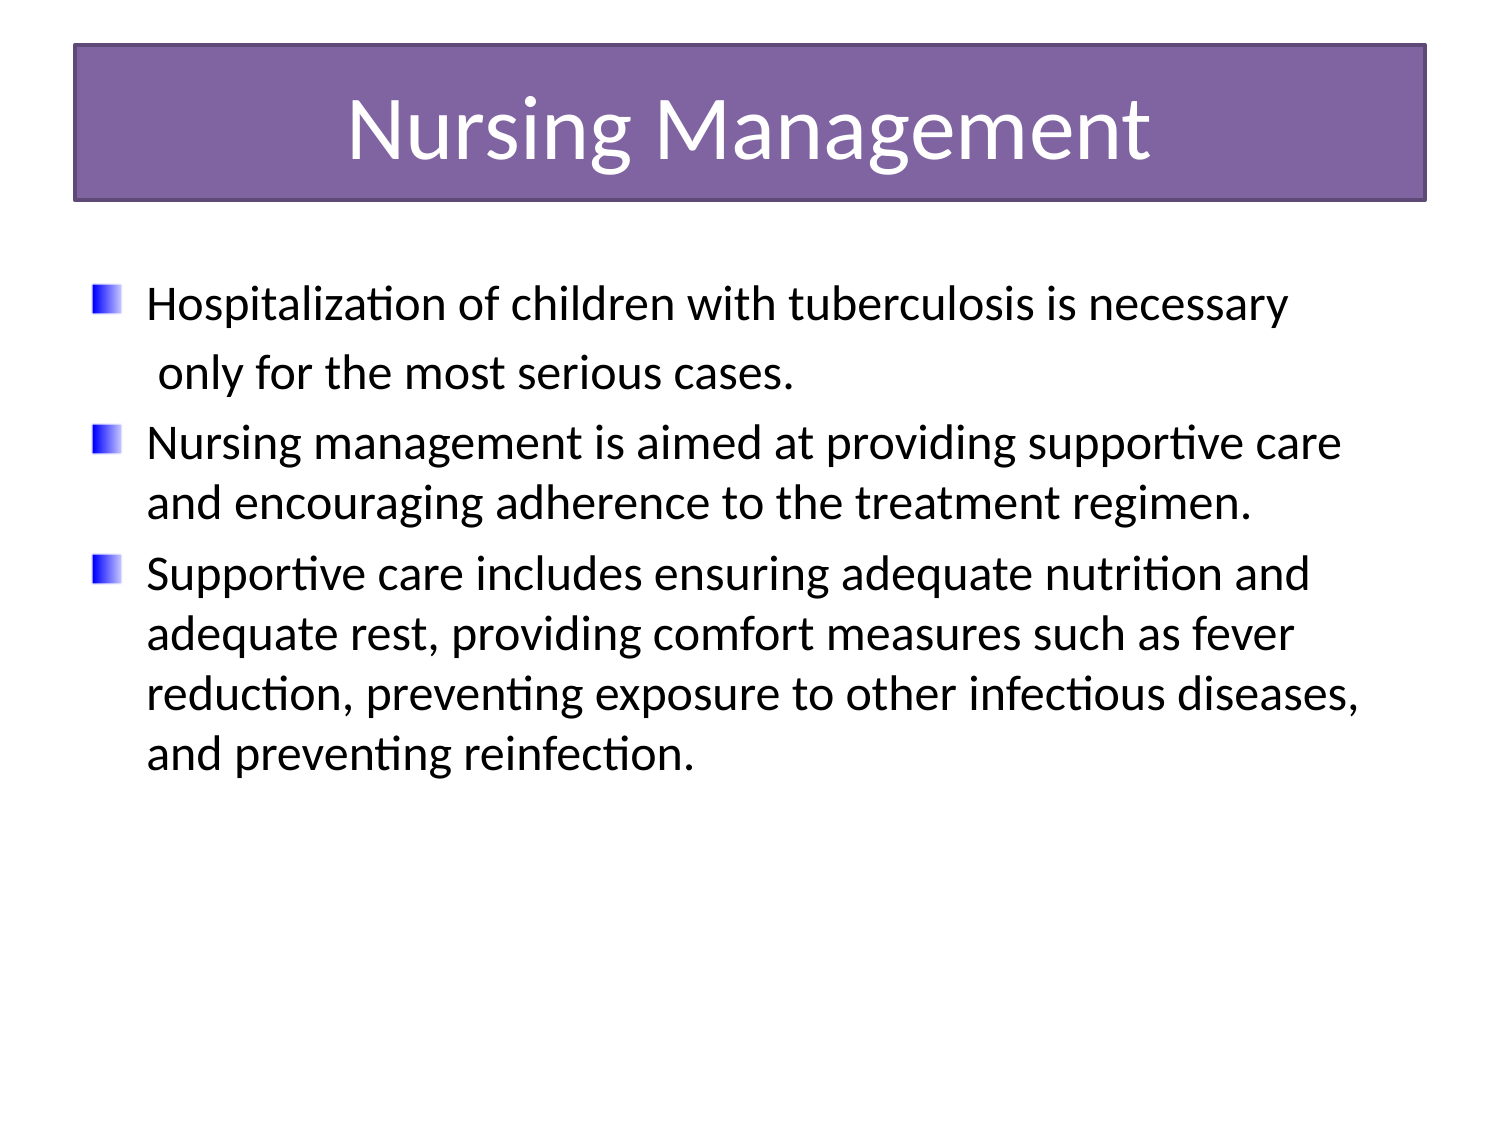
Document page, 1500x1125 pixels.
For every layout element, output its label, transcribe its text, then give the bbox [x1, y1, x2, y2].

list Hospitalization of children with tuberculosis is necessary only for the most serious cases. Nursing management is aimed at providing supportive care and encouraging adherence to the treatment regimen. Supportive care includes ensuring adequate nutrition and adequate rest, providing comfort measures such as fever reduction, preventing exposure to other infectious diseases, and preventing reinfection. [75, 262, 1425, 1005]
picture [90, 422, 126, 458]
picture [90, 552, 126, 588]
picture [90, 282, 126, 318]
title Nursing Management [73, 43, 1427, 202]
